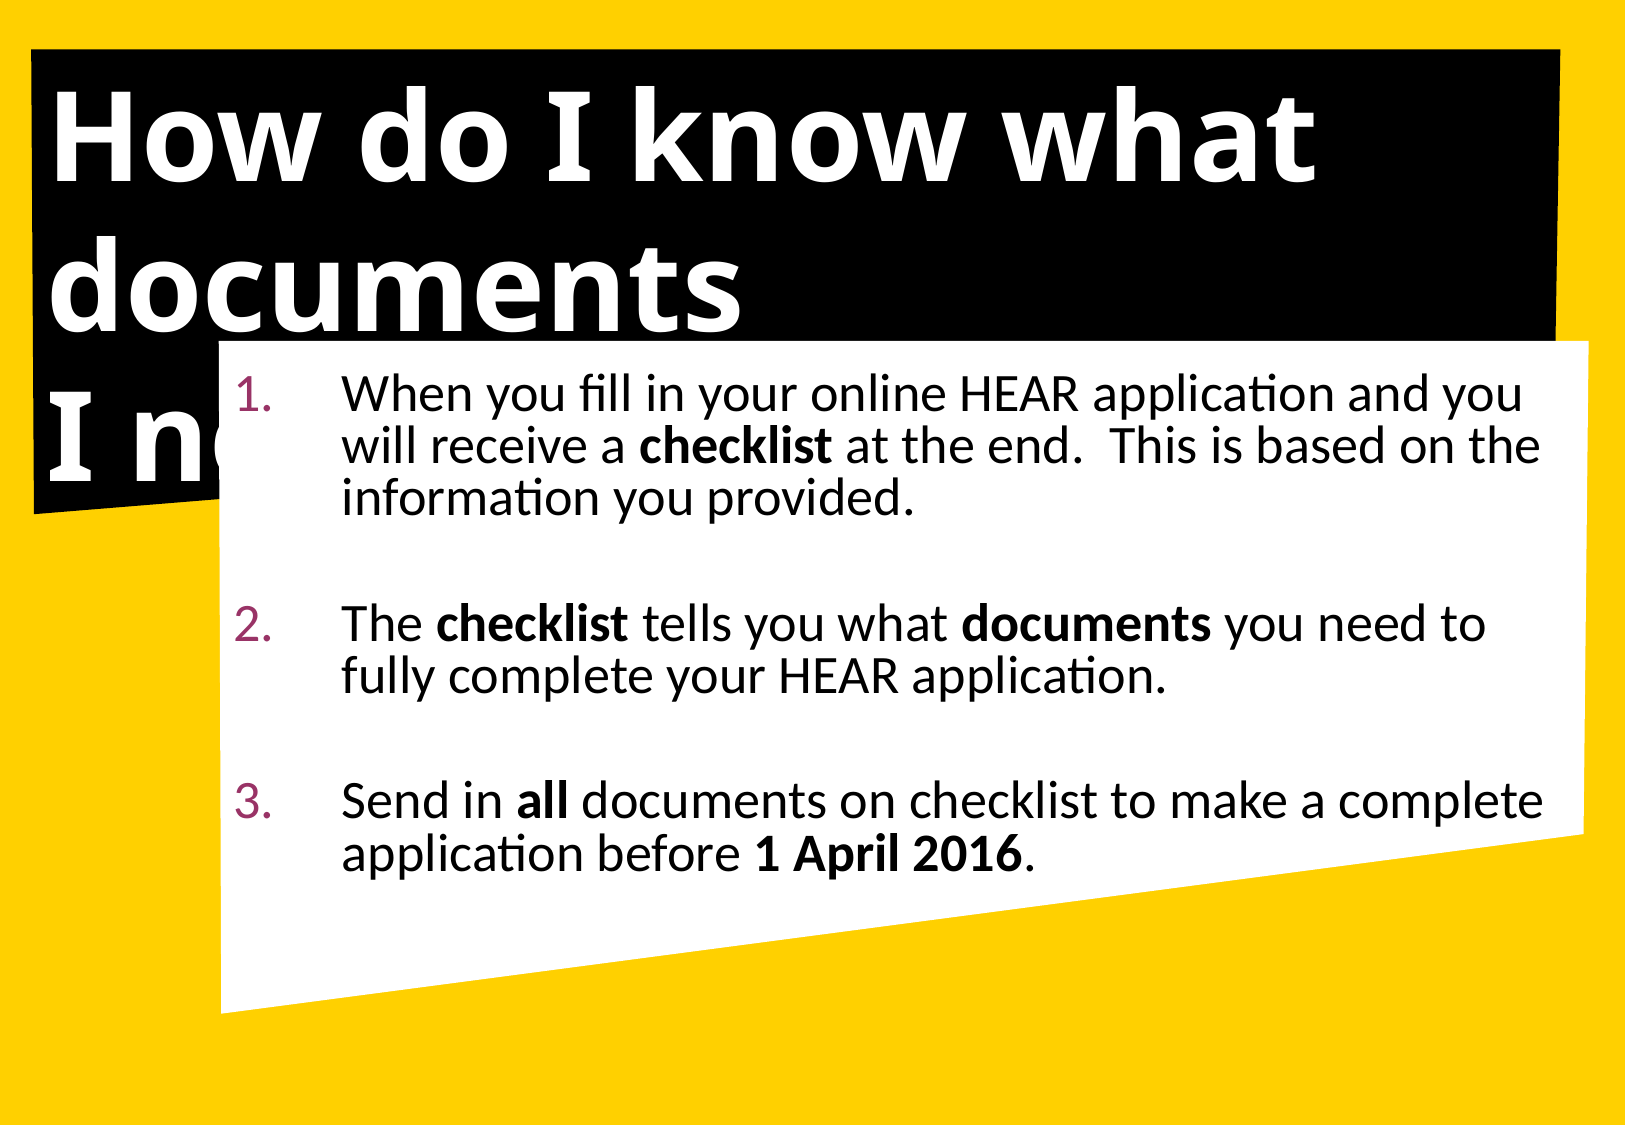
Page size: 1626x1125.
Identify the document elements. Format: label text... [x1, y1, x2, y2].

text_box [91, 500, 1544, 1032]
text_box How do I know what documents I need? [31, 49, 1561, 515]
text_box When you fill in your online HEAR application and you will receive a checklist at the end. This is based on the information you provided. The checklist tells you what documents you need to fully complete your HEAR application. Send in all documents on checklist to make a complete application before 1 April 2016. [218, 340, 1589, 1014]
